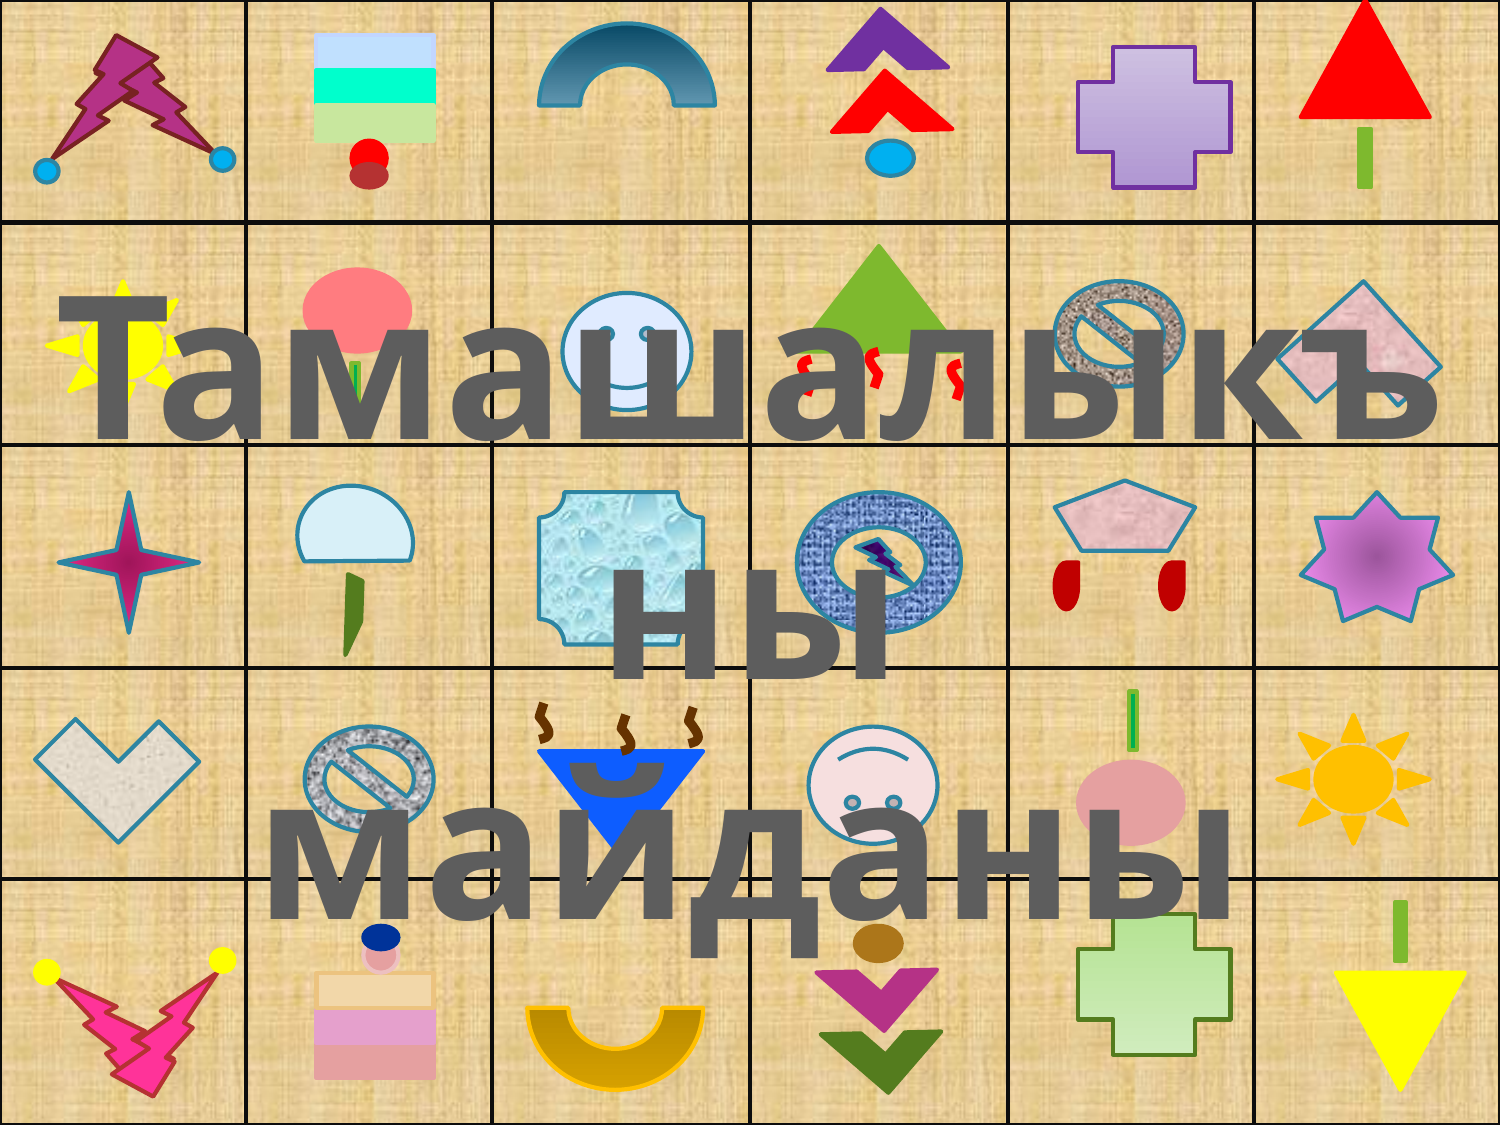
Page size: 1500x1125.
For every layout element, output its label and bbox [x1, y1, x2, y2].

text_box [0, 0, 1500, 1125]
